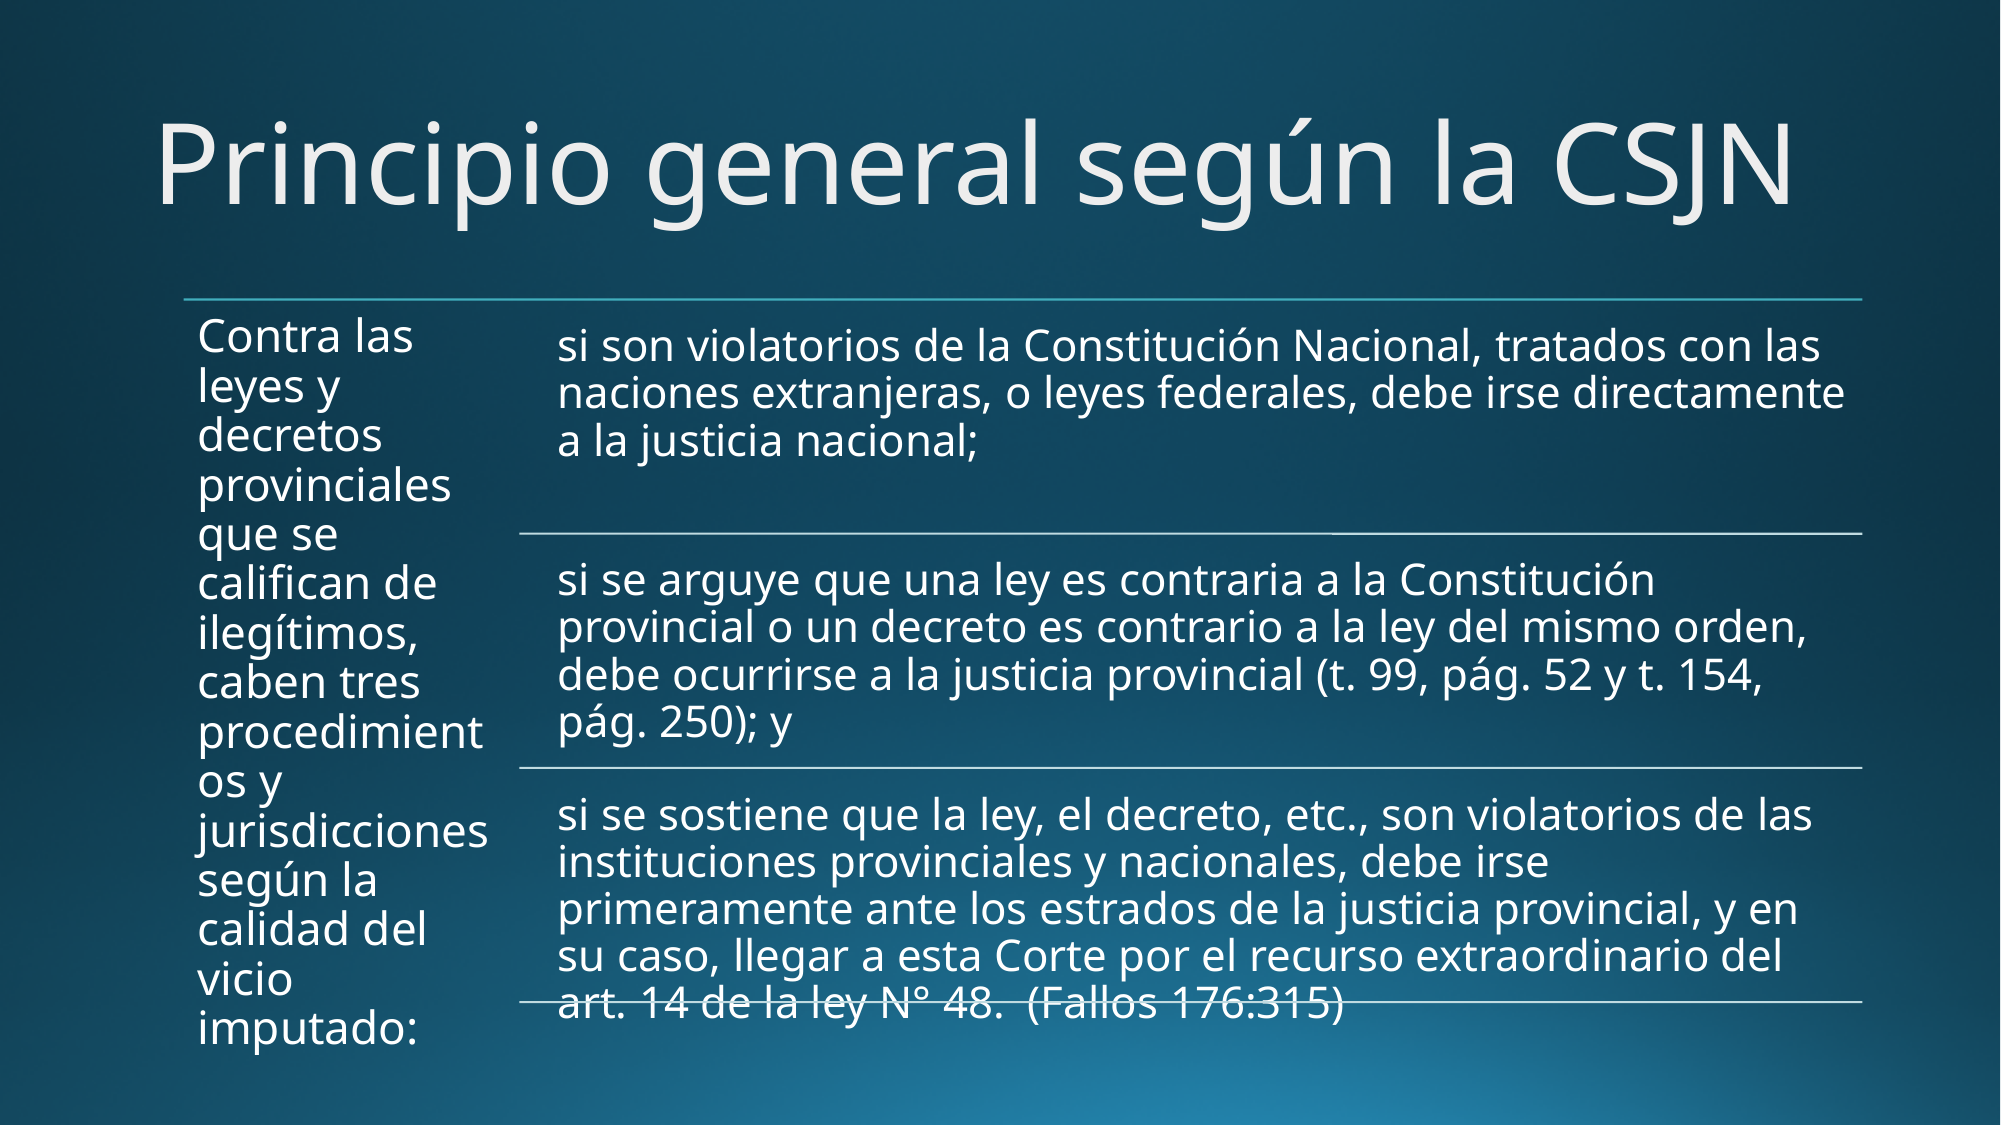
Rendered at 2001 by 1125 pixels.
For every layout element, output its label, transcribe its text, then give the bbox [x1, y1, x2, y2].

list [183, 299, 1863, 1014]
title Principio general según la CSJN [137, 59, 1863, 278]
picture [0, 0, 2001, 1125]
